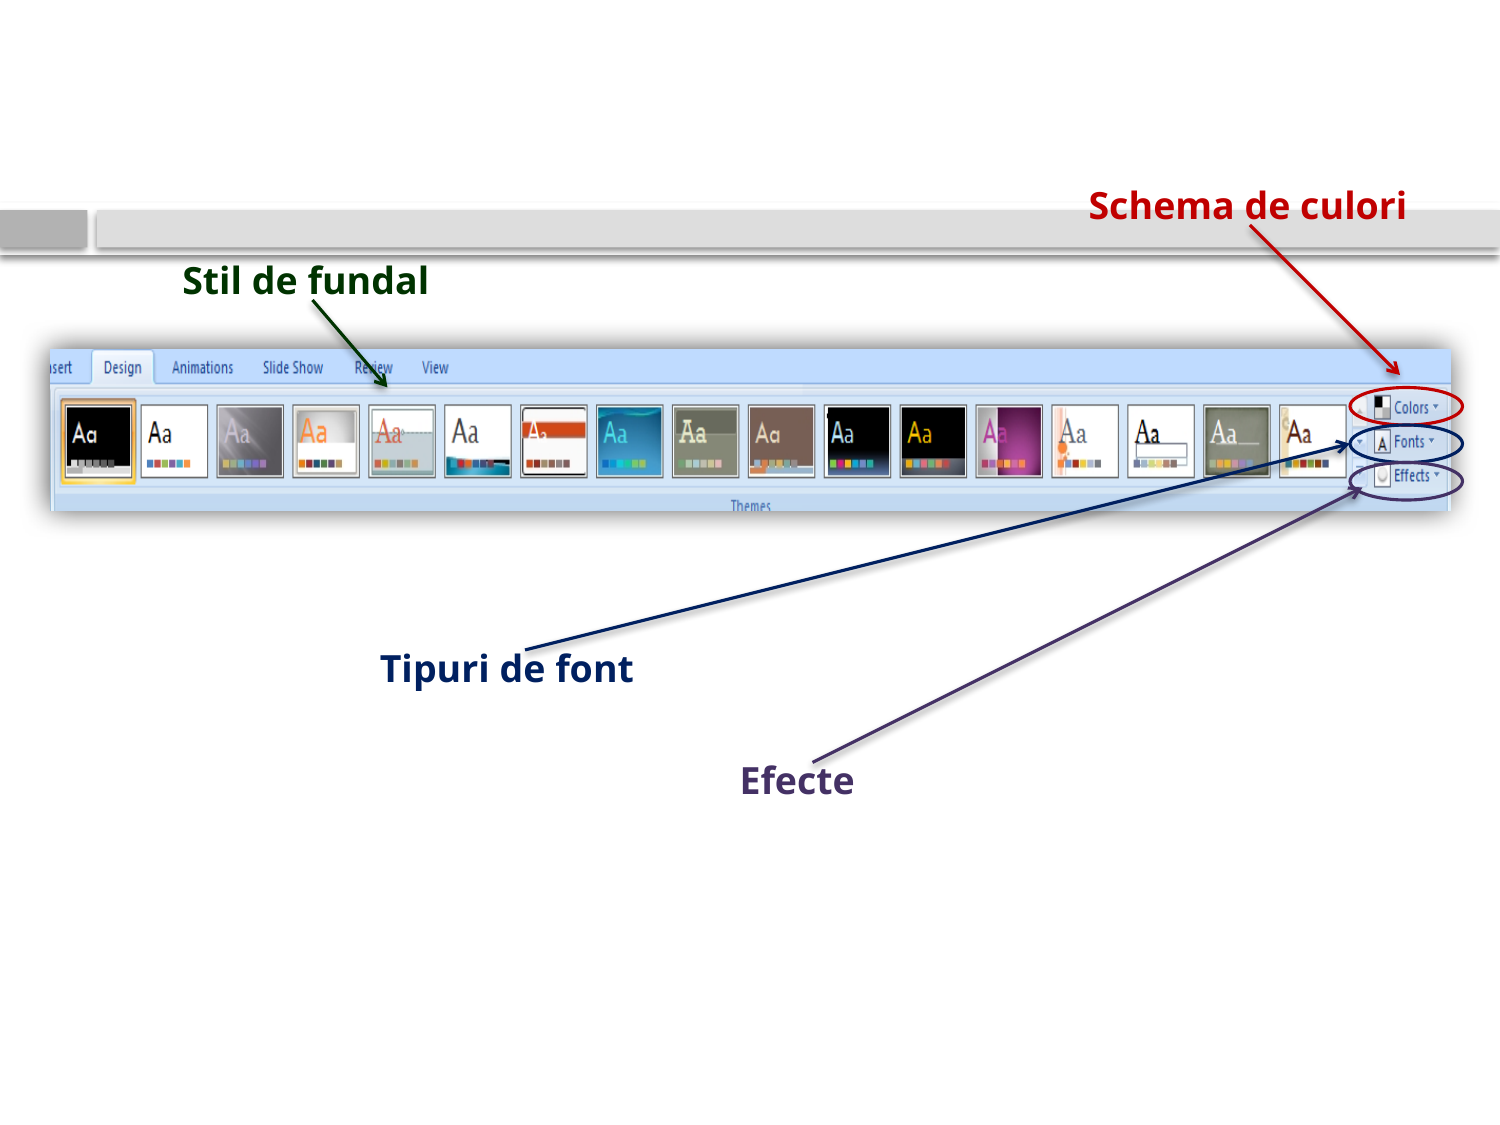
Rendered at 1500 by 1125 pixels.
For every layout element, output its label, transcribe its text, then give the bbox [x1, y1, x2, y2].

text_box Efecte [724, 749, 918, 810]
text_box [524, 443, 1351, 651]
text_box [1249, 224, 1401, 376]
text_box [812, 487, 1363, 763]
text_box [1455, 395, 1465, 418]
text_box Stil de fundal [167, 249, 445, 310]
text_box Schema de culori [1073, 174, 1423, 235]
text_box [1455, 432, 1465, 455]
text_box Tipuri de font [364, 637, 649, 698]
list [49, 349, 1452, 512]
text_box [1455, 470, 1465, 493]
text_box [305, 305, 394, 382]
